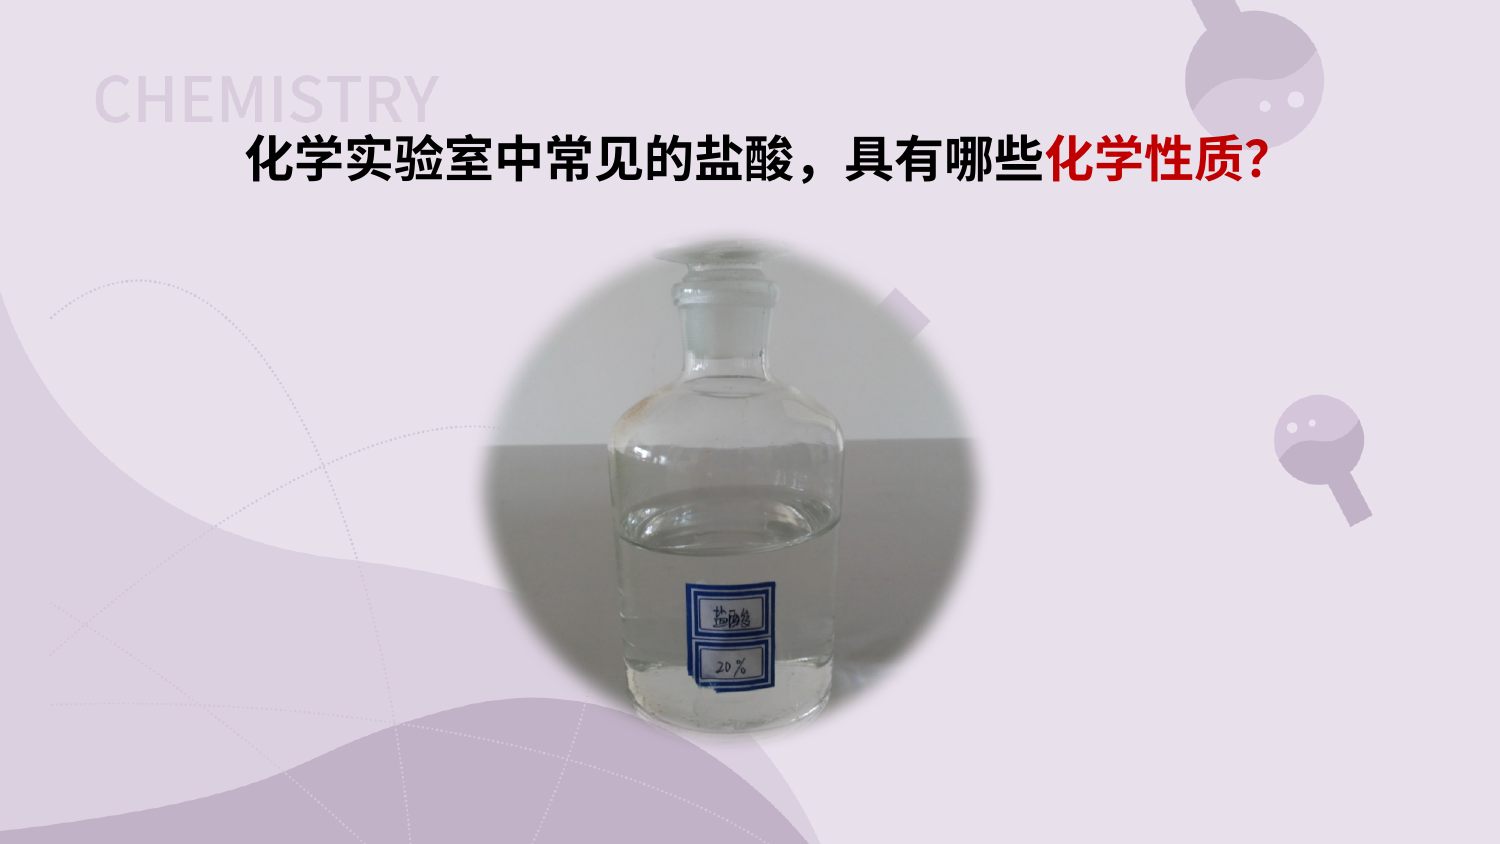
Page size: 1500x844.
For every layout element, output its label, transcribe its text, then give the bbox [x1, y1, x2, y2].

picture [0, 0, 1500, 844]
text_box 化学实验室中常见的盐酸，具有哪些化学性质？ [214, 120, 1325, 255]
